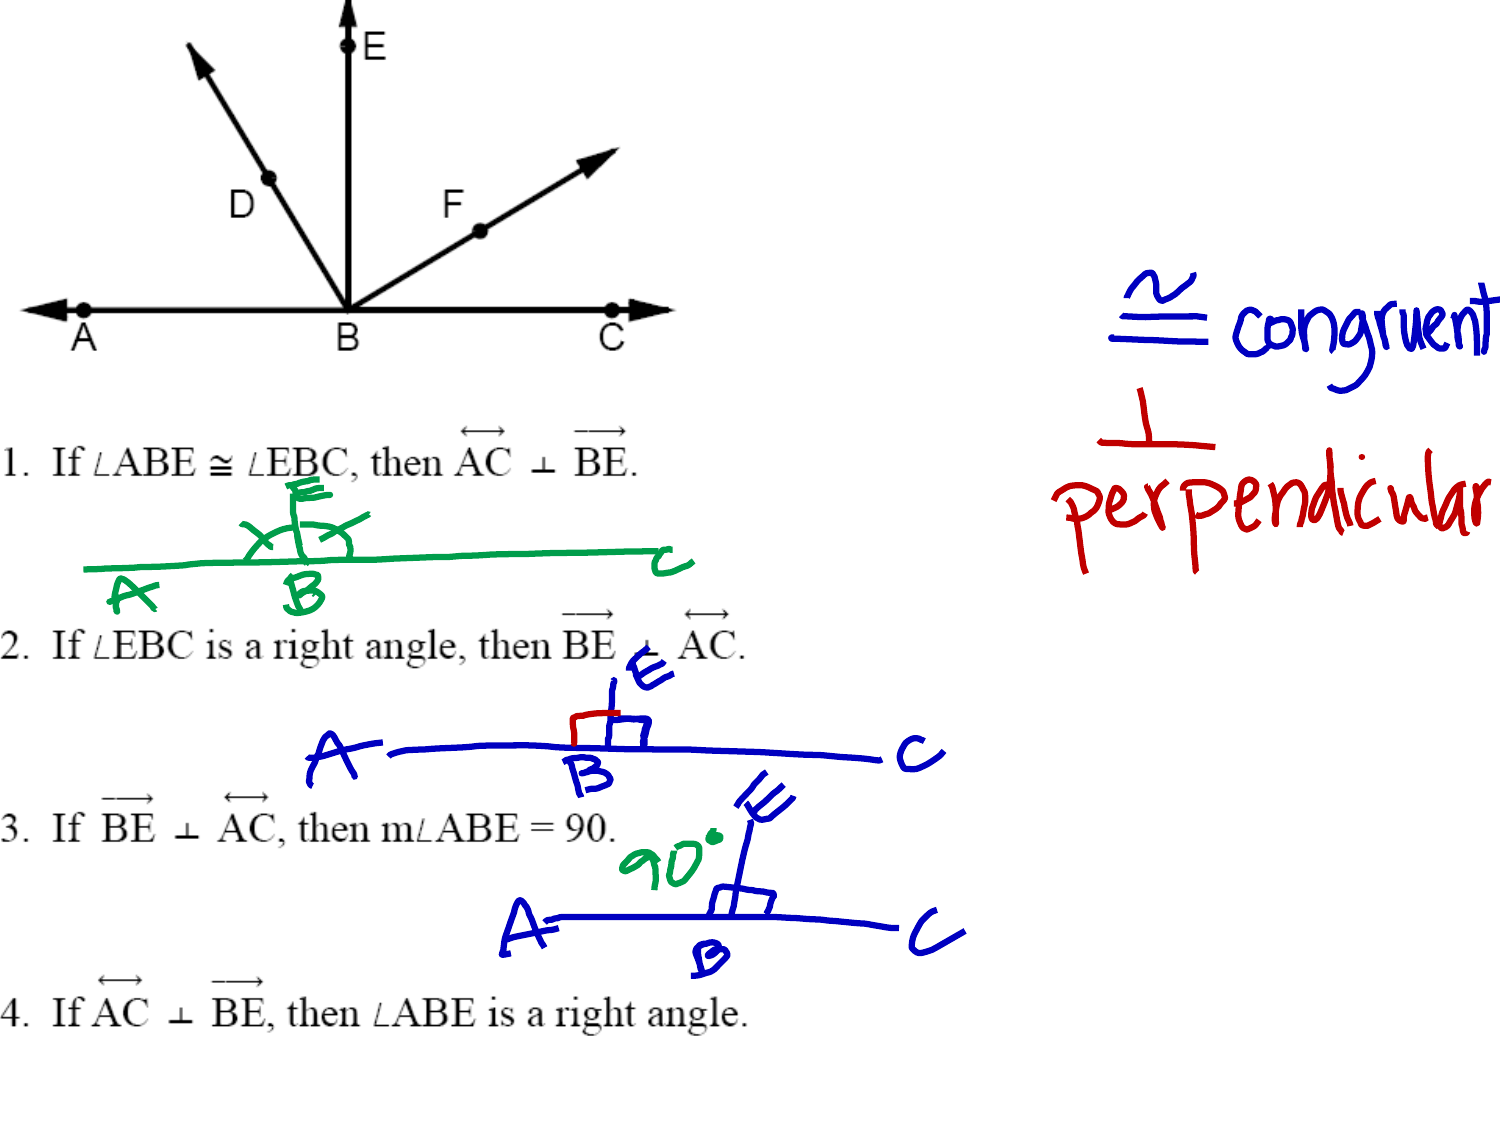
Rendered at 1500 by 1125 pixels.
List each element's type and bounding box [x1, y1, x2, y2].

text_box [1412, 309, 1425, 350]
text_box [1482, 302, 1488, 353]
text_box [1480, 282, 1487, 300]
text_box [1412, 501, 1428, 520]
text_box [1424, 308, 1449, 350]
text_box [1427, 449, 1439, 528]
text_box [1438, 482, 1468, 534]
text_box [1452, 308, 1478, 356]
text_box [1469, 298, 1500, 303]
picture [0, 0, 1410, 1101]
text_box [1473, 480, 1492, 525]
